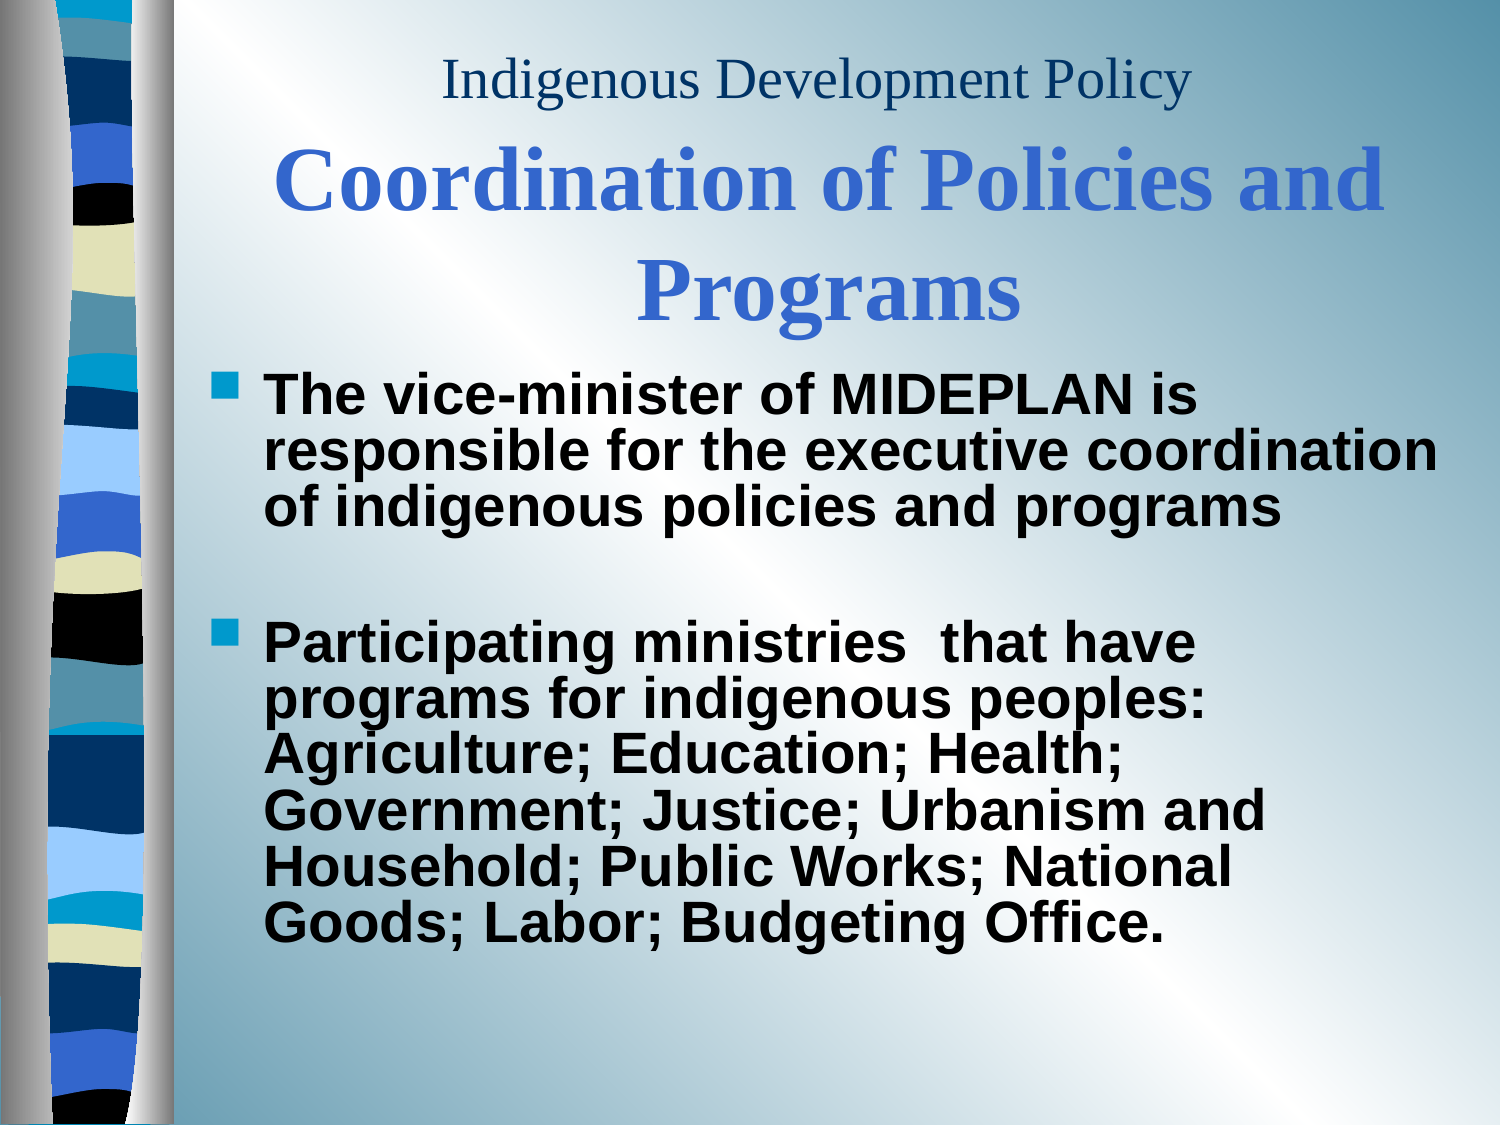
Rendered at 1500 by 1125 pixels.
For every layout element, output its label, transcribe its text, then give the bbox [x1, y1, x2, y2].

list The vice-minister of MIDEPLAN is responsible for the executive coordination of indigenous policies and programs Participating ministries that have programs for indigenous peoples: Agriculture; Education; Health; Government; Justice; Urbanism and Household; Public Works; National Goods; Labor; Budgeting Office. [192, 362, 1468, 1001]
title Indigenous Development Policy Coordination of Policies and Programs [192, 74, 1468, 263]
